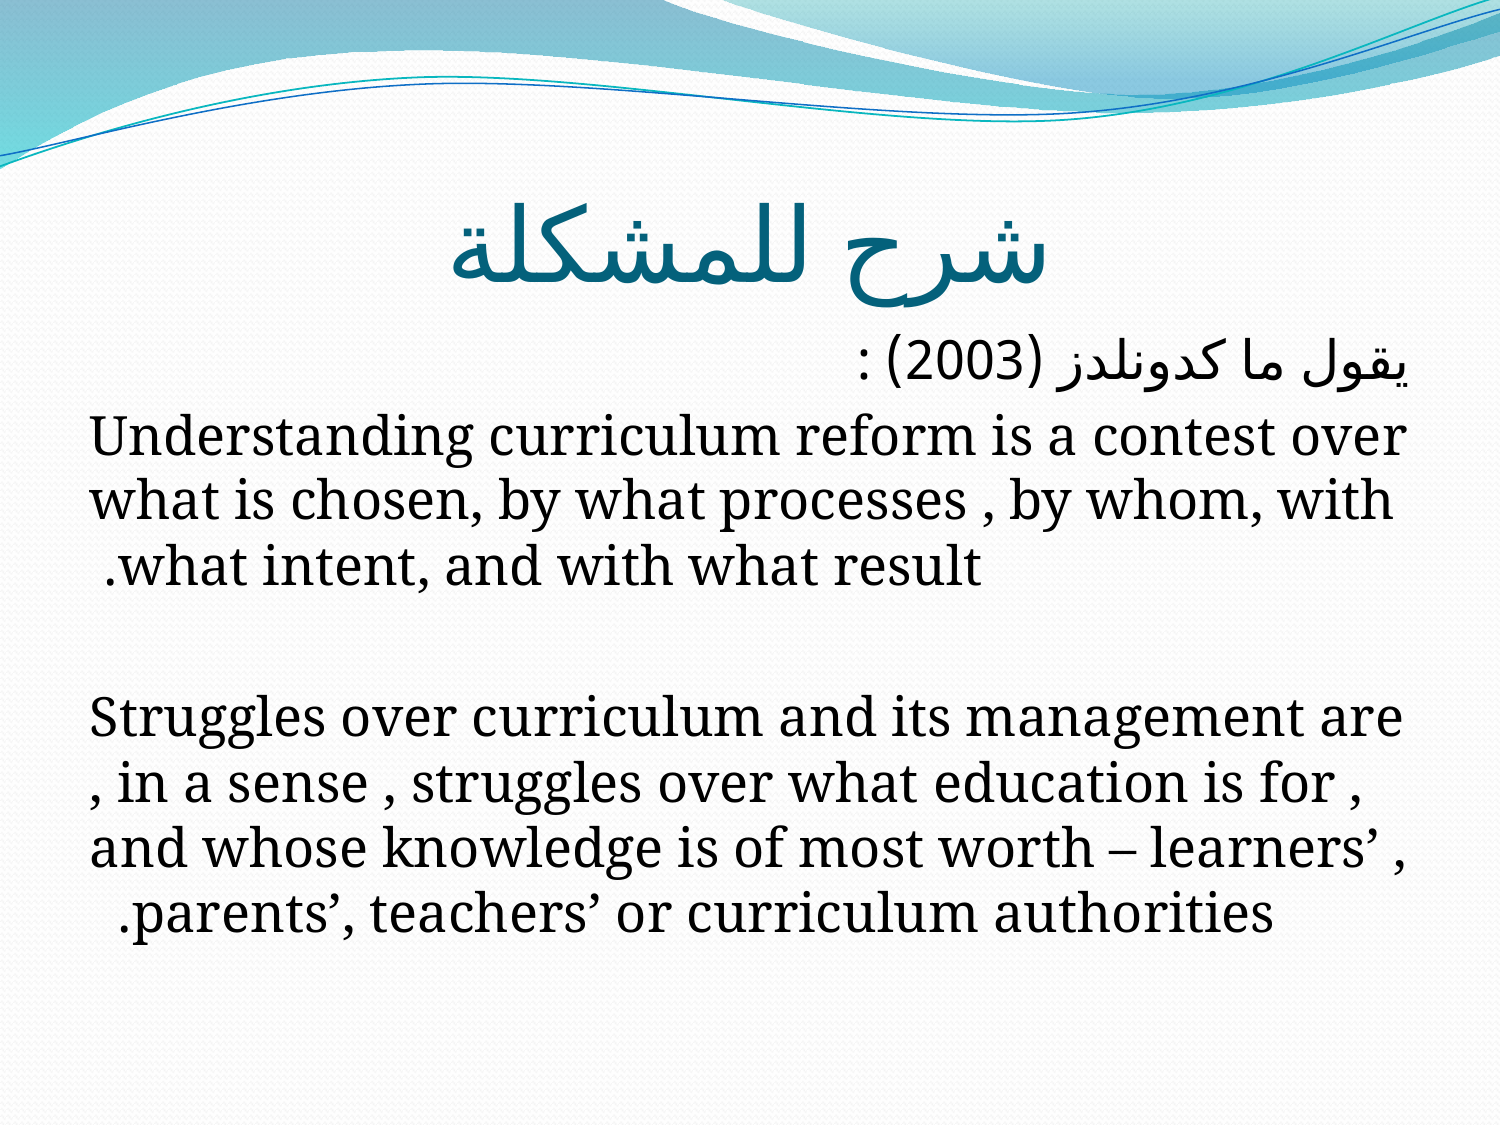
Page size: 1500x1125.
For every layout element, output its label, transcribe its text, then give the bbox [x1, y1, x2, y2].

title شرح للمشكلة [75, 115, 1425, 303]
list يقول ما كدونلدز (2003) : Understanding curriculum reform is a contest over what is chosen, by what processes , by whom, with what intent, and with what result. Struggles over curriculum and its management are , in a sense , struggles over what education is for , and whose knowledge is of most worth – learners’ , parents’, teachers’ or curriculum authorities. [75, 317, 1425, 1038]
